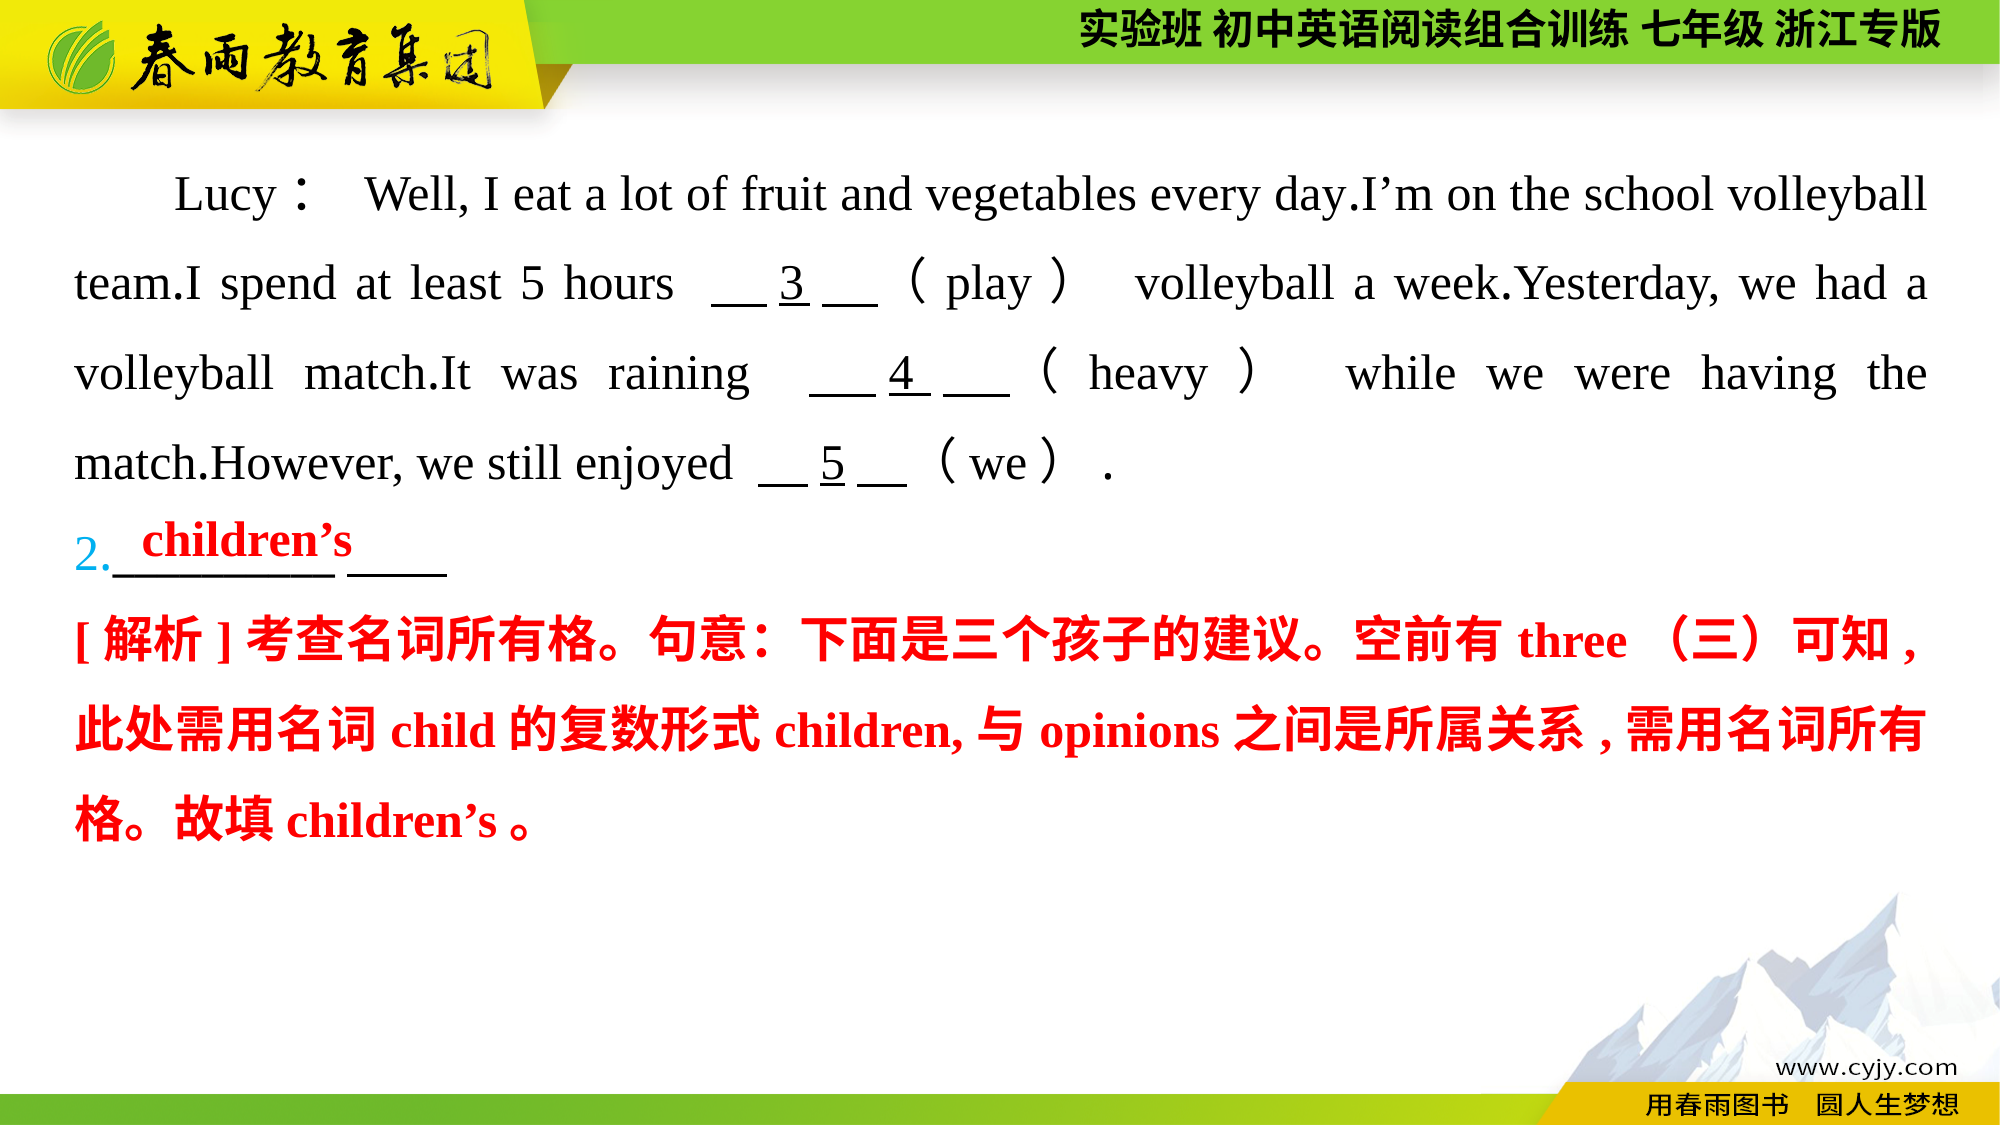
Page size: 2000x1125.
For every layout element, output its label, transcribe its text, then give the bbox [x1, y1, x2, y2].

list Lucy： Well, I eat a lot of fruit and vegetables every day.I’m on the school volleyball team.I spend at least 5 hours 3 （play） volleyball a week.Yesterday, we had a volleyball match.It was raining 4 （heavy） while we were having the match.However, we still enjoyed 5 （we）. 2.__________ [59, 122, 1944, 569]
text_box children’s [126, 498, 368, 569]
text_box [解析]考查名词所有格。句意：下面是三个孩子的建议。空前有three（三）可知,此处需用名词child的复数形式children,与opinions之间是所属关系,需用名词所有格。故填children’s。 [59, 569, 1944, 855]
picture [0, 0, 2000, 1125]
